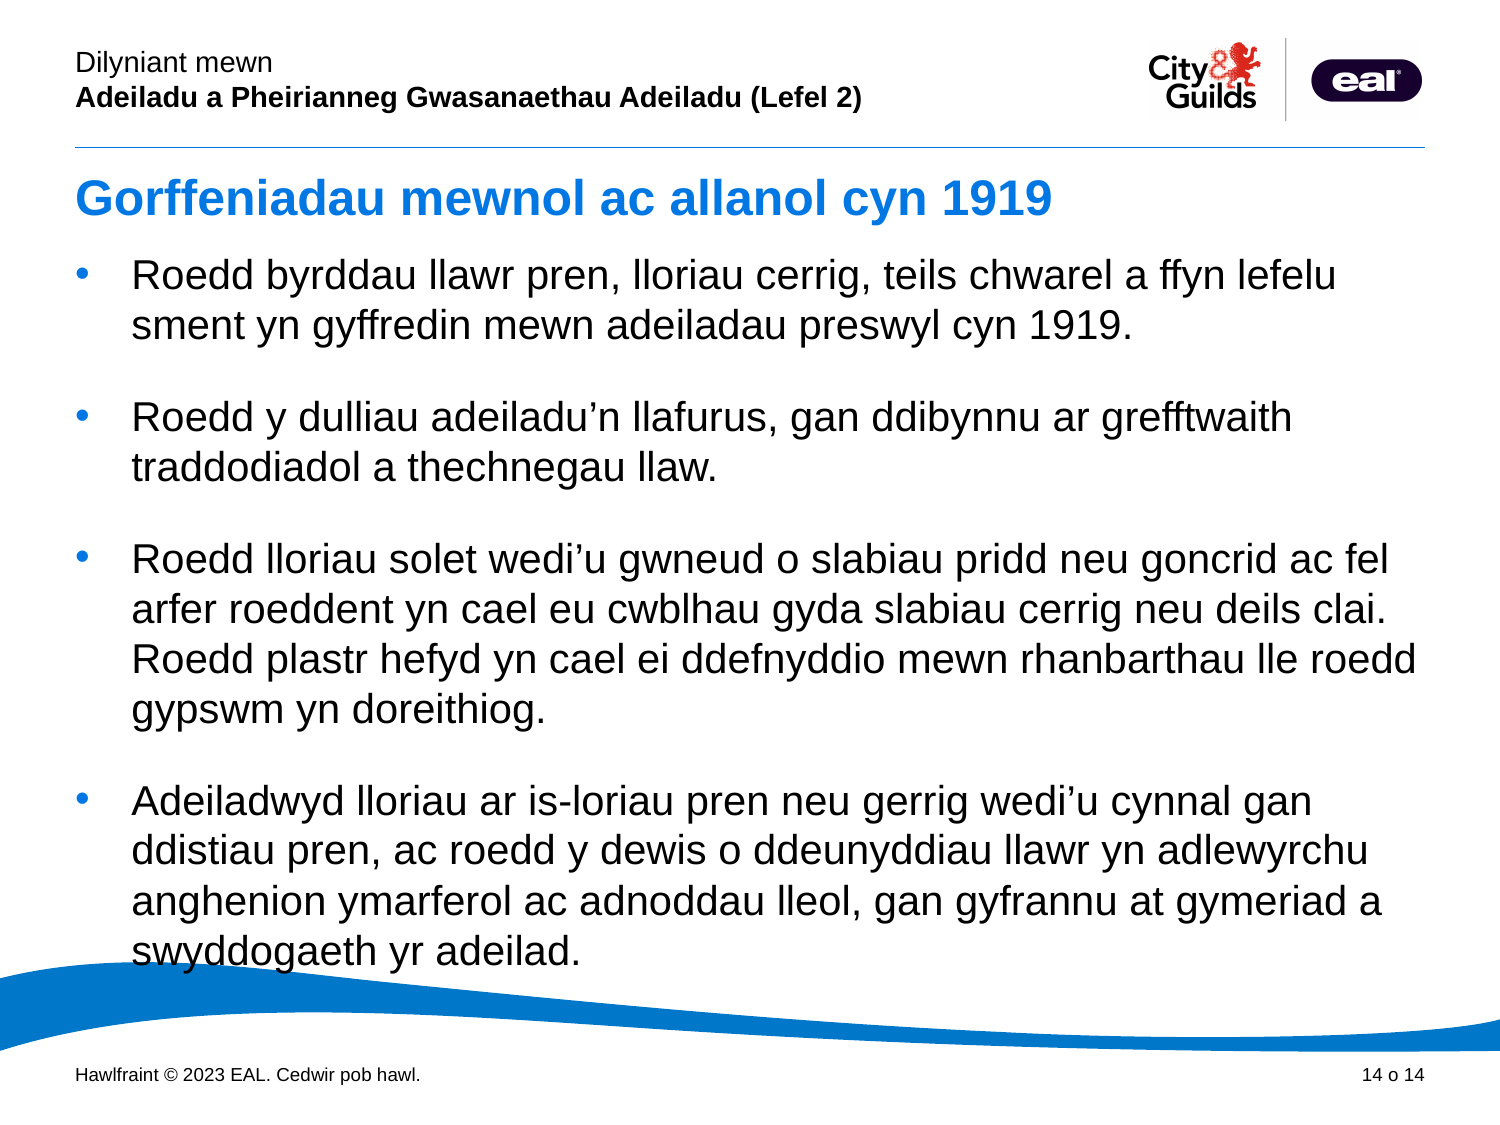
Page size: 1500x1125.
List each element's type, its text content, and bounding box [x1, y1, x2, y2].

picture [1149, 38, 1422, 121]
list Roedd byrddau llawr pren, lloriau cerrig, teils chwarel a ffyn lefelu sment yn gyffredin mewn adeiladau preswyl cyn 1919. Roedd y dulliau adeiladu’n llafurus, gan ddibynnu ar grefftwaith traddodiadol a thechnegau llaw. Roedd lloriau solet wedi’u gwneud o slabiau pridd neu goncrid ac fel arfer roeddent yn cael eu cwblhau gyda slabiau cerrig neu deils clai. Roedd plastr hefyd yn cael ei ddefnyddio mewn rhanbarthau lle roedd gypswm yn doreithiog. Adeiladwyd lloriau ar is-loriau pren neu gerrig wedi’u cynnal gan ddistiau pren, ac roedd y dewis o ddeunyddiau llawr yn adlewyrchu anghenion ymarferol ac adnoddau lleol, gan gyfrannu at gymeriad a swyddogaeth yr adeilad. [74, 247, 1426, 946]
title Gorffeniadau mewnol ac allanol cyn 1919 [74, 165, 1426, 229]
